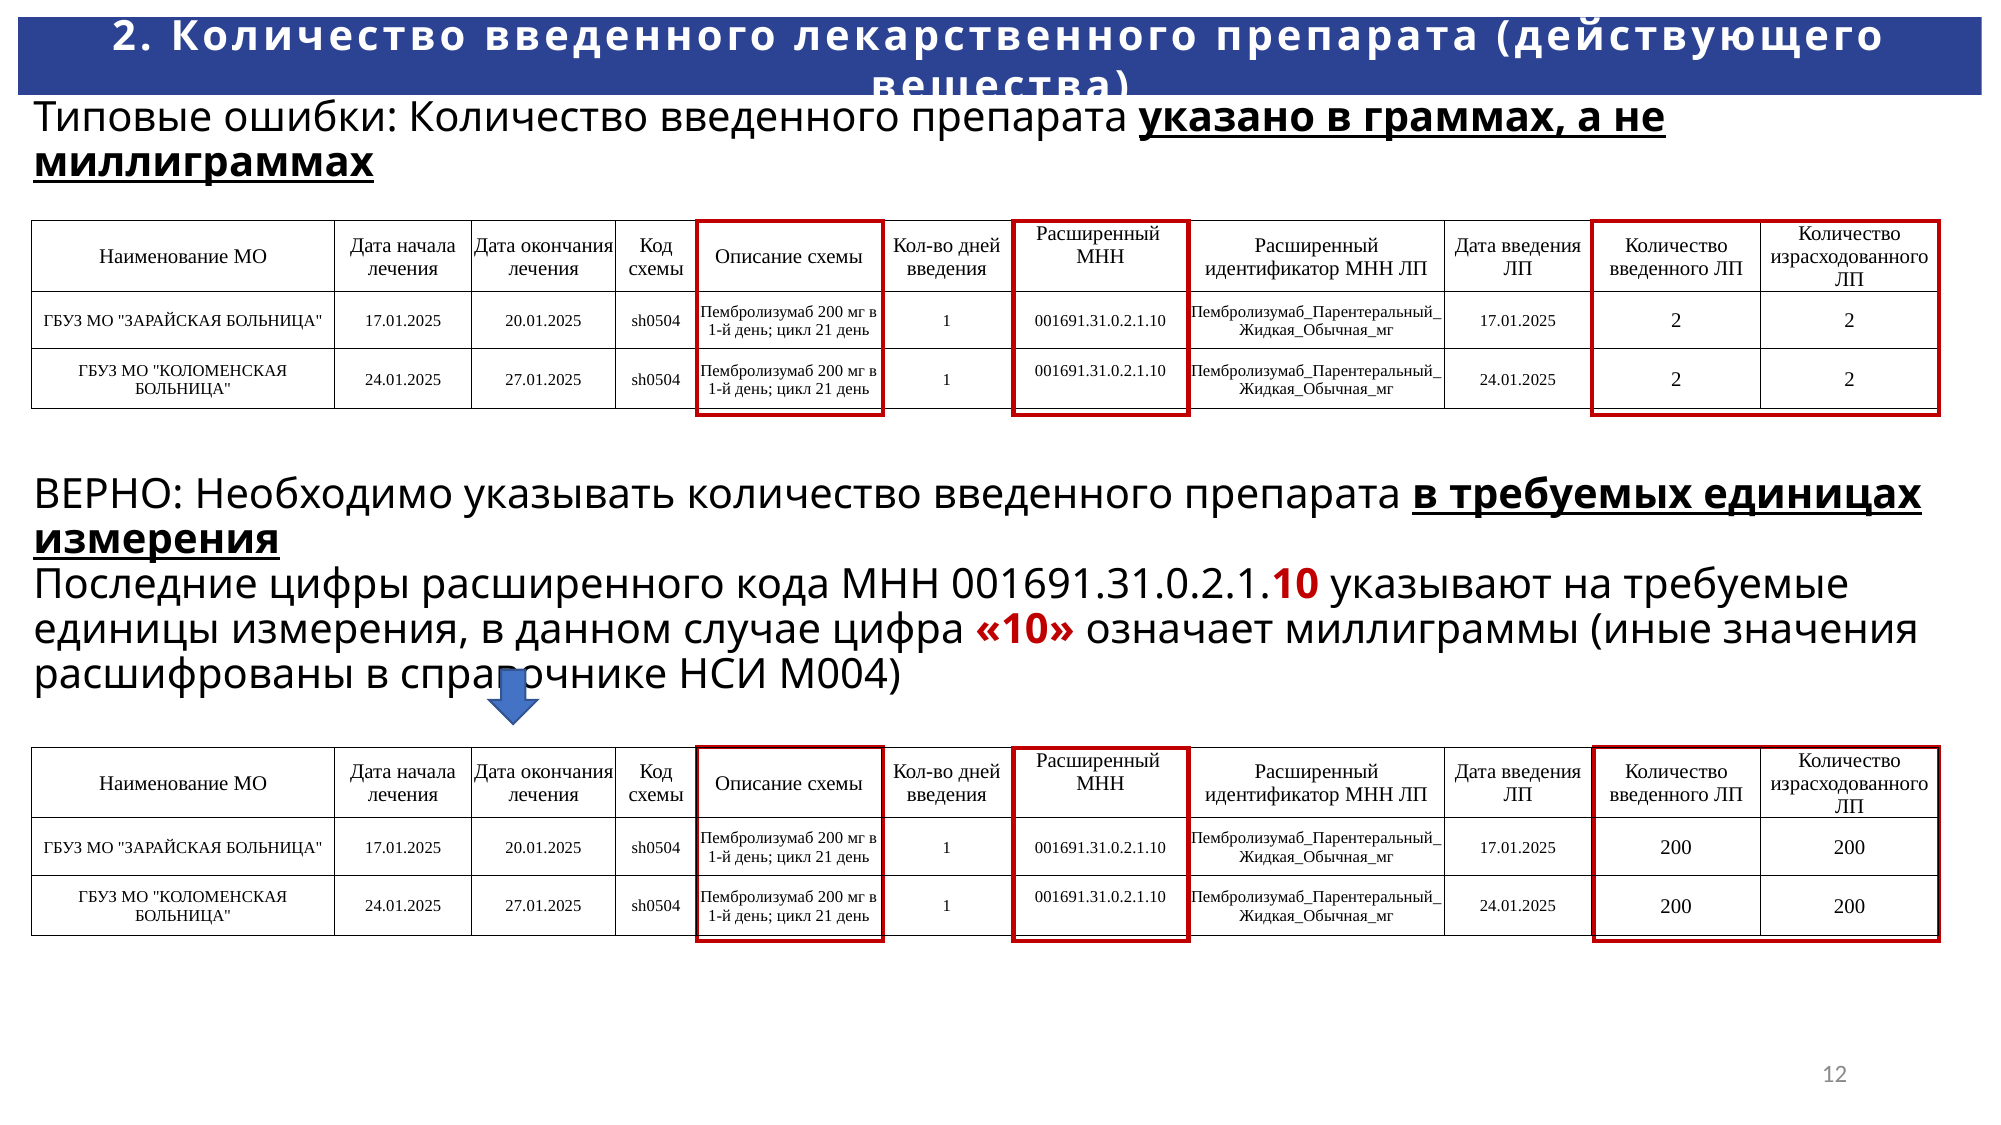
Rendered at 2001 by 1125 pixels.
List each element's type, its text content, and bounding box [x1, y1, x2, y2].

table_cell 17.01.2025 [335, 292, 471, 348]
table_header Дата начала лечения [335, 748, 471, 817]
table_cell sh0504 [616, 818, 696, 875]
table_cell Пембролизумаб_Парентеральный_Жидкая_Обычная_мг [1190, 292, 1444, 348]
table_header Дата начала лечения [335, 221, 471, 291]
table_cell 1 [882, 818, 1012, 875]
table_cell ГБУЗ МО "ЗАРАЙСКАЯ БОЛЬНИЦА" [32, 292, 334, 348]
table_cell 200 [1592, 818, 1760, 875]
table_cell Пембролизумаб_Парентеральный_Жидкая_Обычная_мг [1190, 349, 1444, 408]
table_header Наименование МО [32, 221, 334, 291]
table_cell Пембролизумаб 200 мг в 1-й день; цикл 21 день [697, 818, 881, 875]
table_cell 200 [1761, 818, 1938, 875]
table_header Количество израсходованного ЛП [1761, 748, 1938, 817]
table_header Количество введенного ЛП [1592, 748, 1760, 817]
table_cell sh0504 [616, 292, 696, 348]
table_cell sh0504 [616, 876, 696, 935]
table_cell 17.01.2025 [335, 818, 471, 875]
text_box 2. Количество введенного лекарственного препарата (действующего вещества) [18, 17, 1982, 95]
table_cell 17.01.2025 [1445, 292, 1591, 348]
table_cell 200 [1761, 876, 1938, 935]
table_cell ГБУЗ МО "ЗАРАЙСКАЯ БОЛЬНИЦА" [32, 818, 334, 875]
table_cell 24.01.2025 [1445, 876, 1591, 935]
table_cell 27.01.2025 [472, 349, 615, 408]
table_cell 24.01.2025 [335, 349, 471, 408]
table_header Код схемы [616, 748, 696, 817]
table_cell ГБУЗ МО "КОЛОМЕНСКАЯ БОЛЬНИЦА" [32, 876, 334, 935]
table_header Кол-во дней введения [882, 748, 1012, 817]
table_cell 1 [884, 292, 1012, 348]
table_cell 24.01.2025 [1445, 349, 1591, 408]
table_cell 24.01.2025 [335, 876, 471, 935]
table_cell sh0504 [616, 349, 696, 408]
table_cell 27.01.2025 [472, 876, 615, 935]
text_box [1593, 746, 1940, 942]
table_header Расширенный идентификатор МНН ЛП [1190, 748, 1444, 817]
table_cell ГБУЗ МО "КОЛОМЕНСКАЯ БОЛЬНИЦА" [32, 349, 334, 408]
table_cell 20.01.2025 [472, 818, 615, 875]
table_cell 20.01.2025 [472, 292, 615, 348]
text_box ВЕРНО: Необходимо указывать количество введенного препарата в требуемых единицах измерения Последние цифры расширенного кода МНН 001691.31.0.2.1.10 указывают на требуемые единицы измерения, в данном случае цифра «10» означает миллиграммы (иные значения расшифрованы в справочнике НСИ M004) [18, 502, 1982, 705]
table_header Дата введения ЛП [1445, 221, 1591, 291]
table_cell Пембролизумаб_Парентеральный_Жидкая_Обычная_мг [1190, 876, 1444, 935]
text_box [486, 668, 540, 726]
table_header Расширенный идентификатор МНН ЛП [1190, 221, 1444, 291]
slide_number 12 [1412, 1042, 1863, 1103]
table_header Наименование МО [32, 748, 334, 817]
table_cell 1 [882, 876, 1012, 935]
text_box Типовые ошибки: Количество введенного препарата указано в граммах, а не миллиграммах [18, 115, 1982, 194]
table_header Код схемы [616, 221, 696, 291]
text_box [696, 220, 884, 416]
text_box [1013, 747, 1190, 942]
text_box [1591, 220, 1940, 416]
table_cell 1 [884, 349, 1012, 408]
text_box [1013, 220, 1190, 416]
table_cell Пембролизумаб_Парентеральный_Жидкая_Обычная_мг [1190, 818, 1444, 875]
table_header Описание схемы [697, 748, 881, 817]
table_cell 17.01.2025 [1445, 818, 1591, 875]
table_header Кол-во дней введения [884, 221, 1012, 291]
table_cell Пембролизумаб 200 мг в 1-й день; цикл 21 день [697, 876, 881, 935]
table_cell 200 [1592, 876, 1760, 935]
text_box [696, 936, 884, 942]
table_header Дата окончания лечения [472, 221, 615, 291]
table_header Дата введения ЛП [1445, 748, 1591, 817]
table_header Дата окончания лечения [472, 748, 615, 817]
